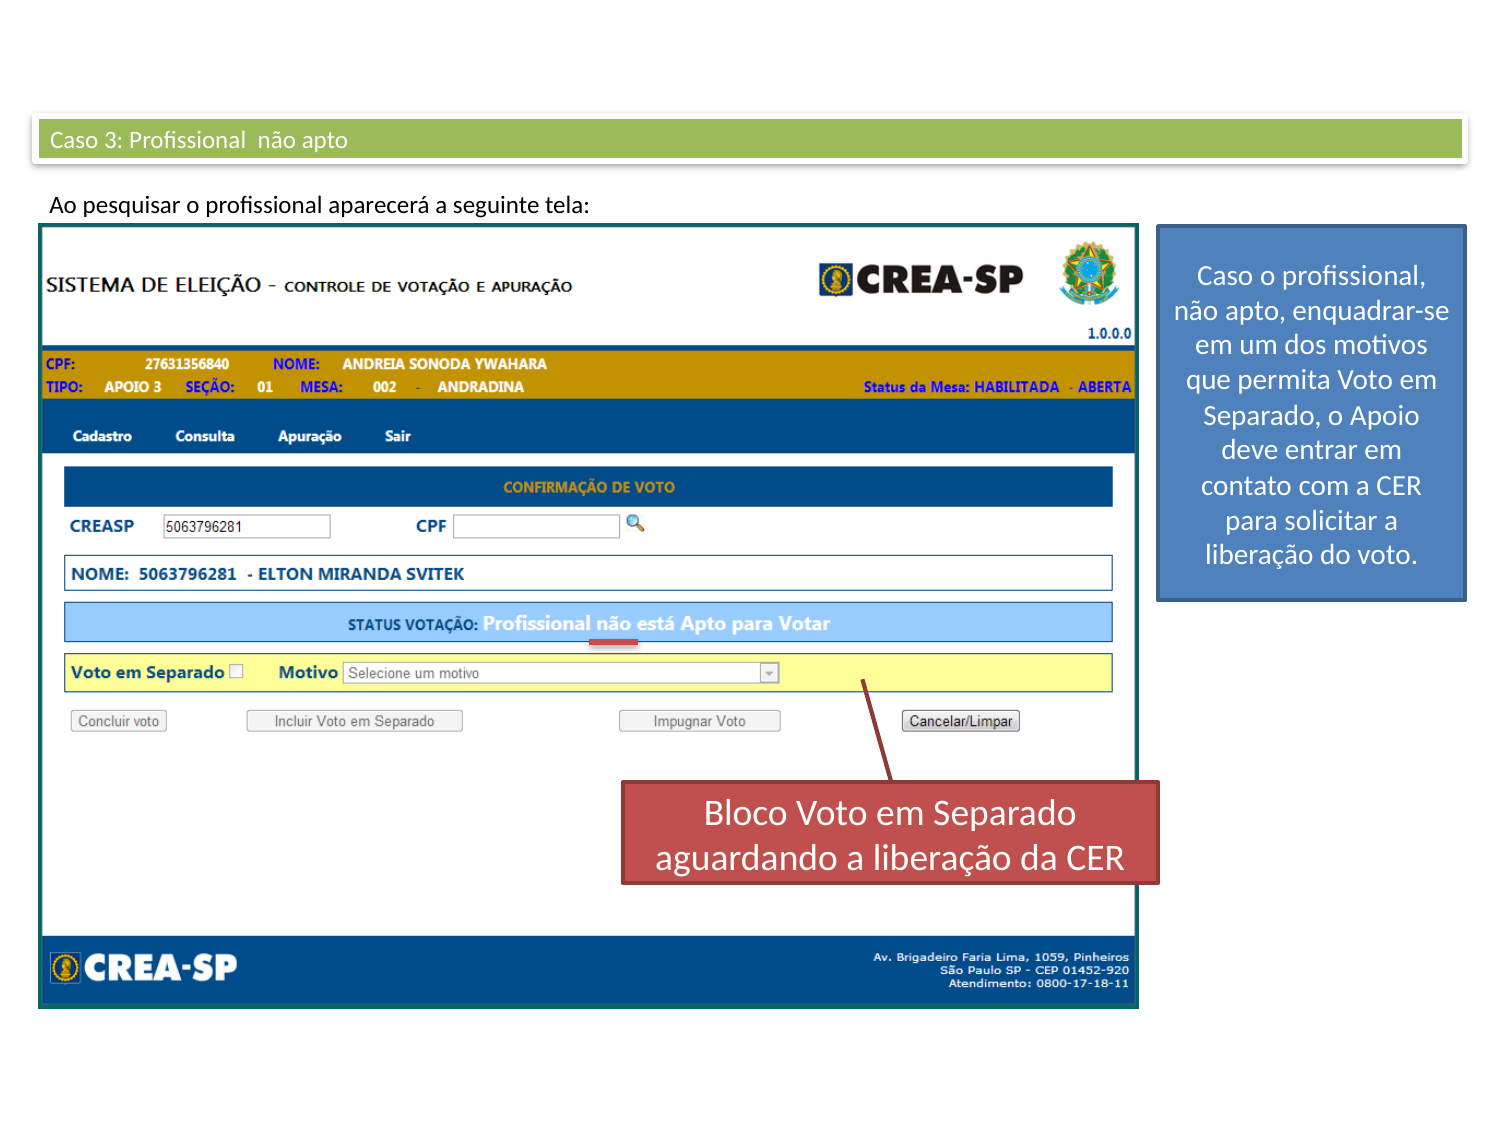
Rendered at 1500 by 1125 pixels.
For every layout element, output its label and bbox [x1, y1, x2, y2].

text_box [34, 115, 1466, 1010]
